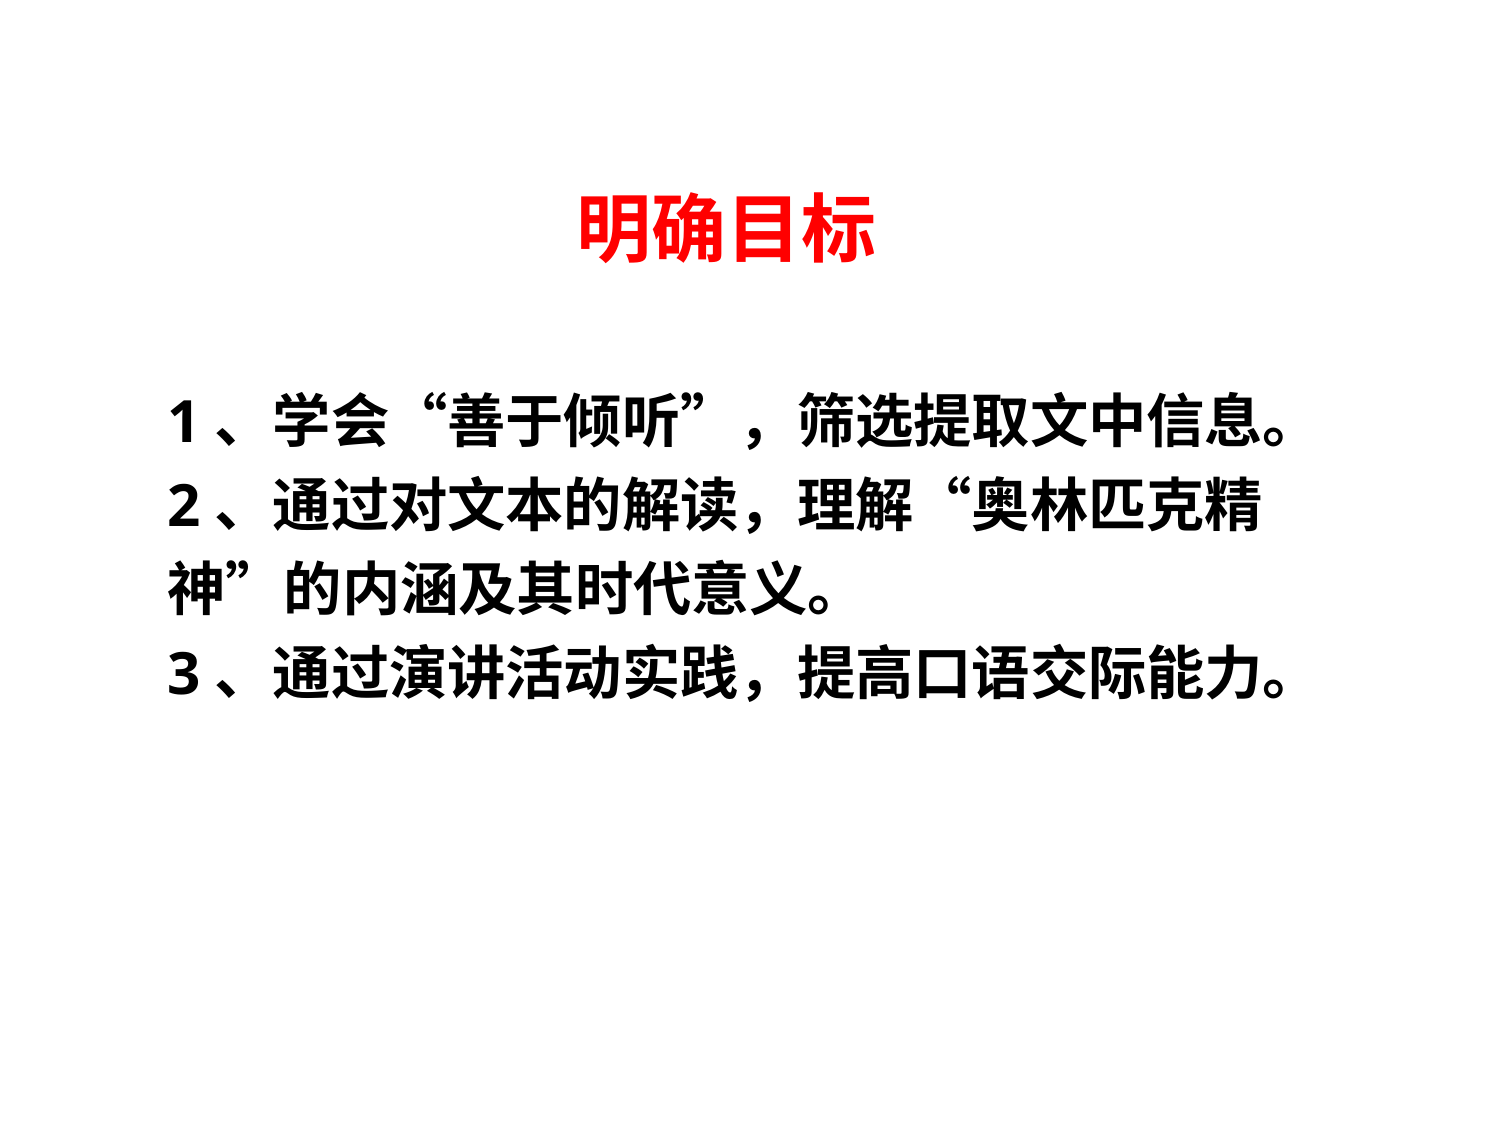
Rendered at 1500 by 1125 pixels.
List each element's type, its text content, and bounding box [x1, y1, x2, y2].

text_box 明确目标 [310, 173, 1161, 279]
text_box 1、学会“善于倾听”，筛选提取文中信息。 2、通过对文本的解读，理解“奥林匹克精神”的内涵及其时代意义。 3、通过演讲活动实践，提高口语交际能力。 [152, 362, 1384, 798]
